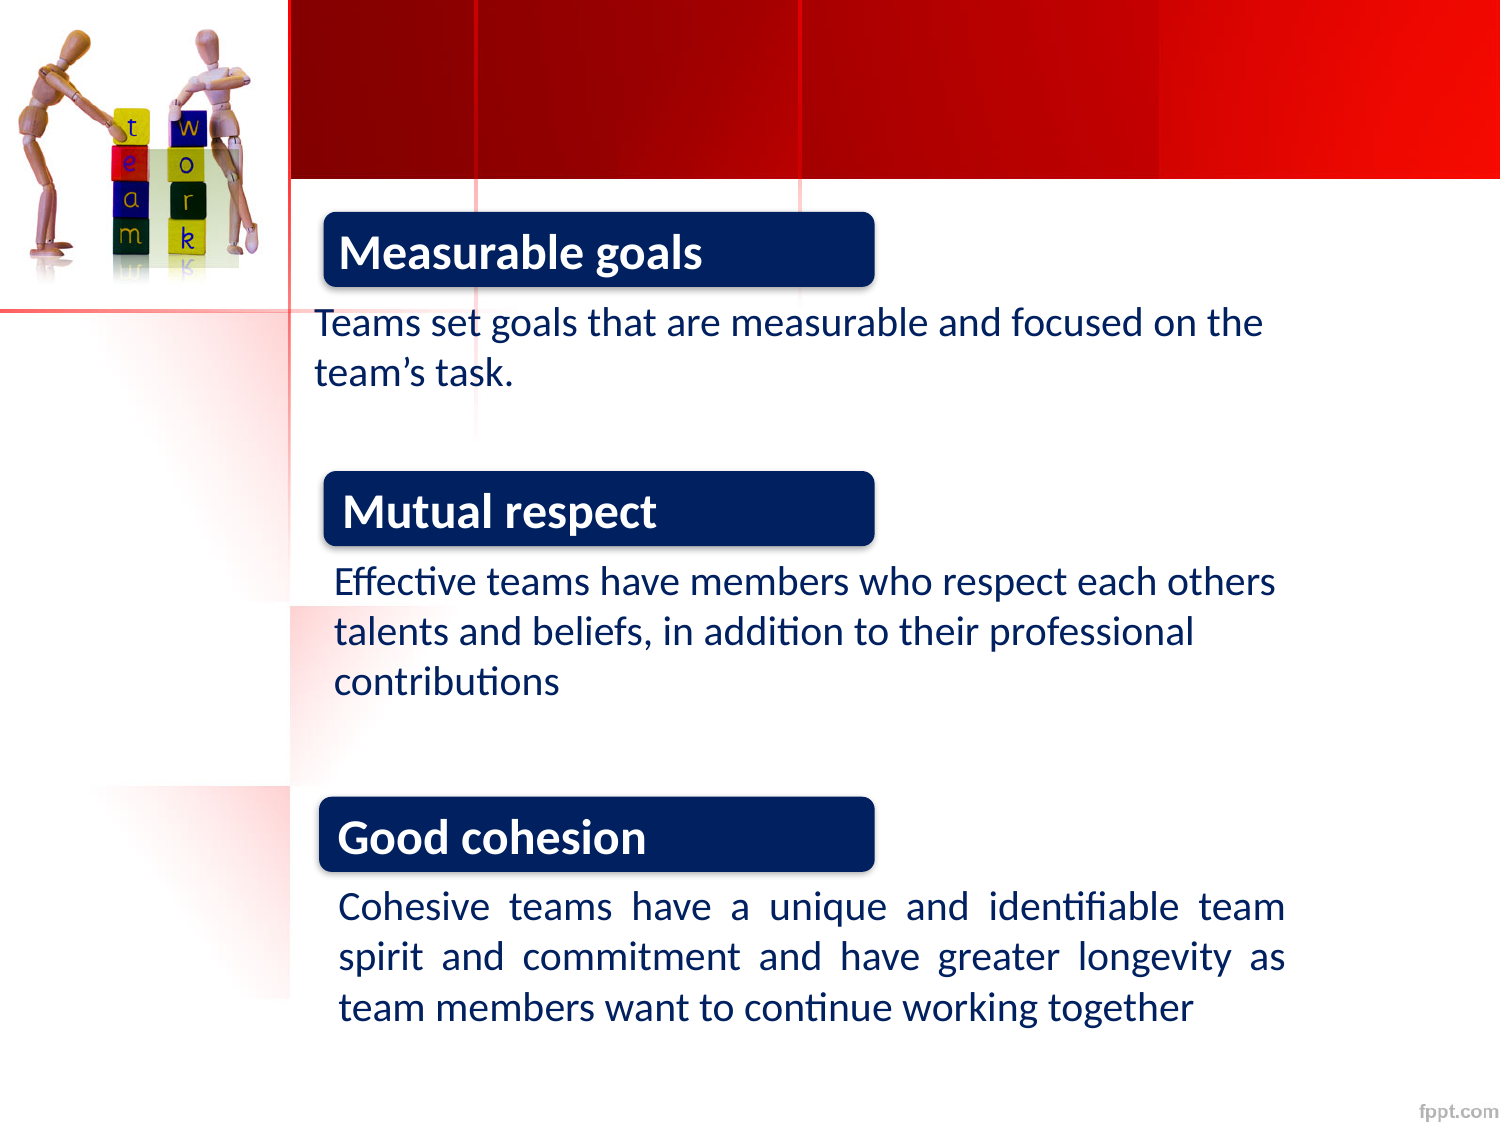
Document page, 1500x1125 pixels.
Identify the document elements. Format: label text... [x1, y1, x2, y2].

text_box Measurable goals [323, 211, 825, 332]
text_box Mutual respect [323, 471, 875, 546]
text_box Good cohesion [319, 796, 875, 872]
text_box [825, 211, 875, 287]
list Teams set goals that are measurable and focused on the team’s task. [299, 286, 1357, 438]
text_box Cohesive teams have a unique and identifiable team spirit and commitment and have greater longevity as team members want to continue working together [323, 871, 1301, 1037]
picture [0, 0, 1500, 1125]
text_box Effective teams have members who respect each others talents and beliefs, in addition to their professional contributions [319, 546, 1331, 711]
